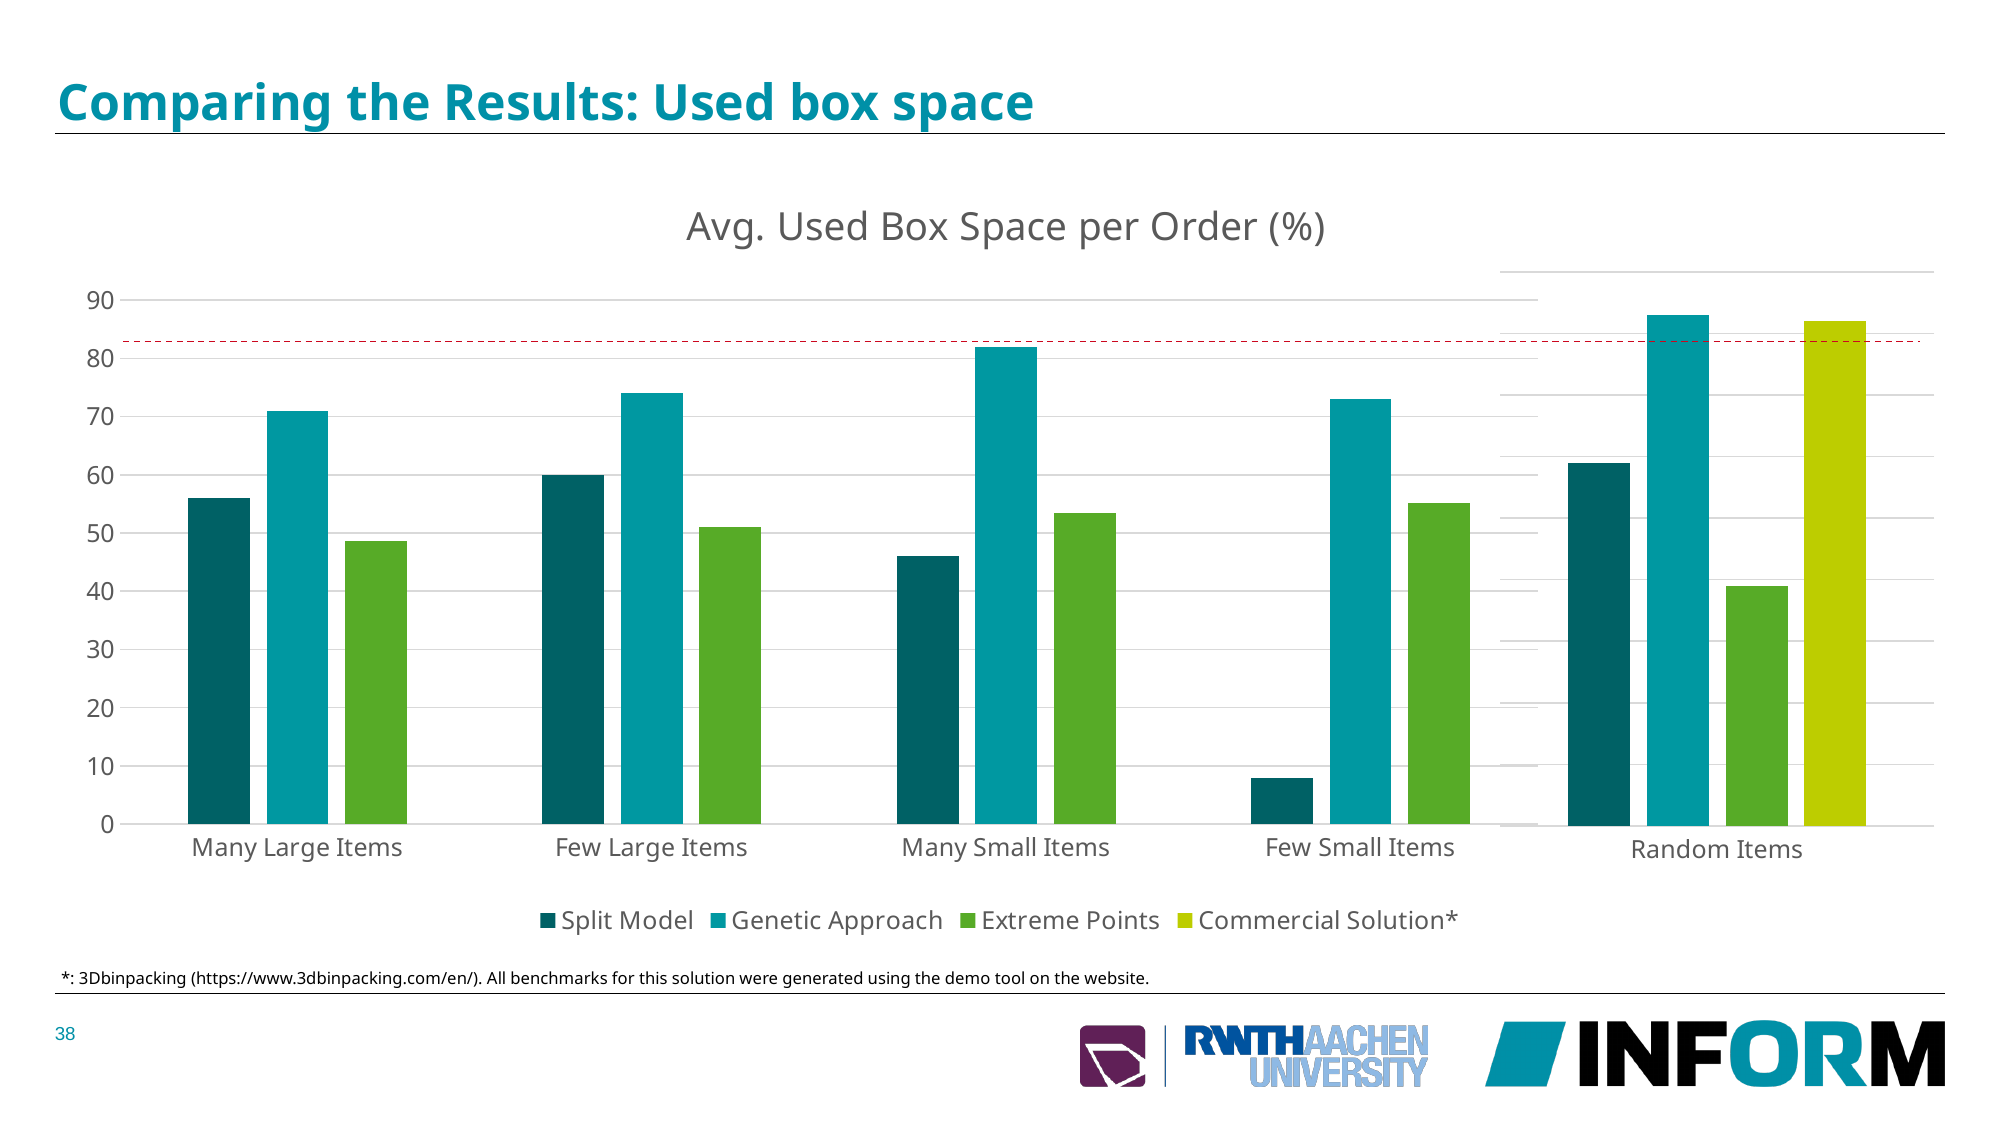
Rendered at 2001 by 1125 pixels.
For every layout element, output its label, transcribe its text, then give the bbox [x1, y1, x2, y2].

chart [333, 895, 1667, 944]
title Comparing the Results: Used box space [42, 70, 1948, 143]
picture [1080, 1025, 1428, 1087]
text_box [56, 169, 1944, 879]
text_box *: 3Dbinpacking (https://www.3dbinpacking.com/en/). All benchmarks for this solution were generated using the demo tool on the website. [46, 960, 1167, 995]
picture [1485, 1020, 1945, 1087]
